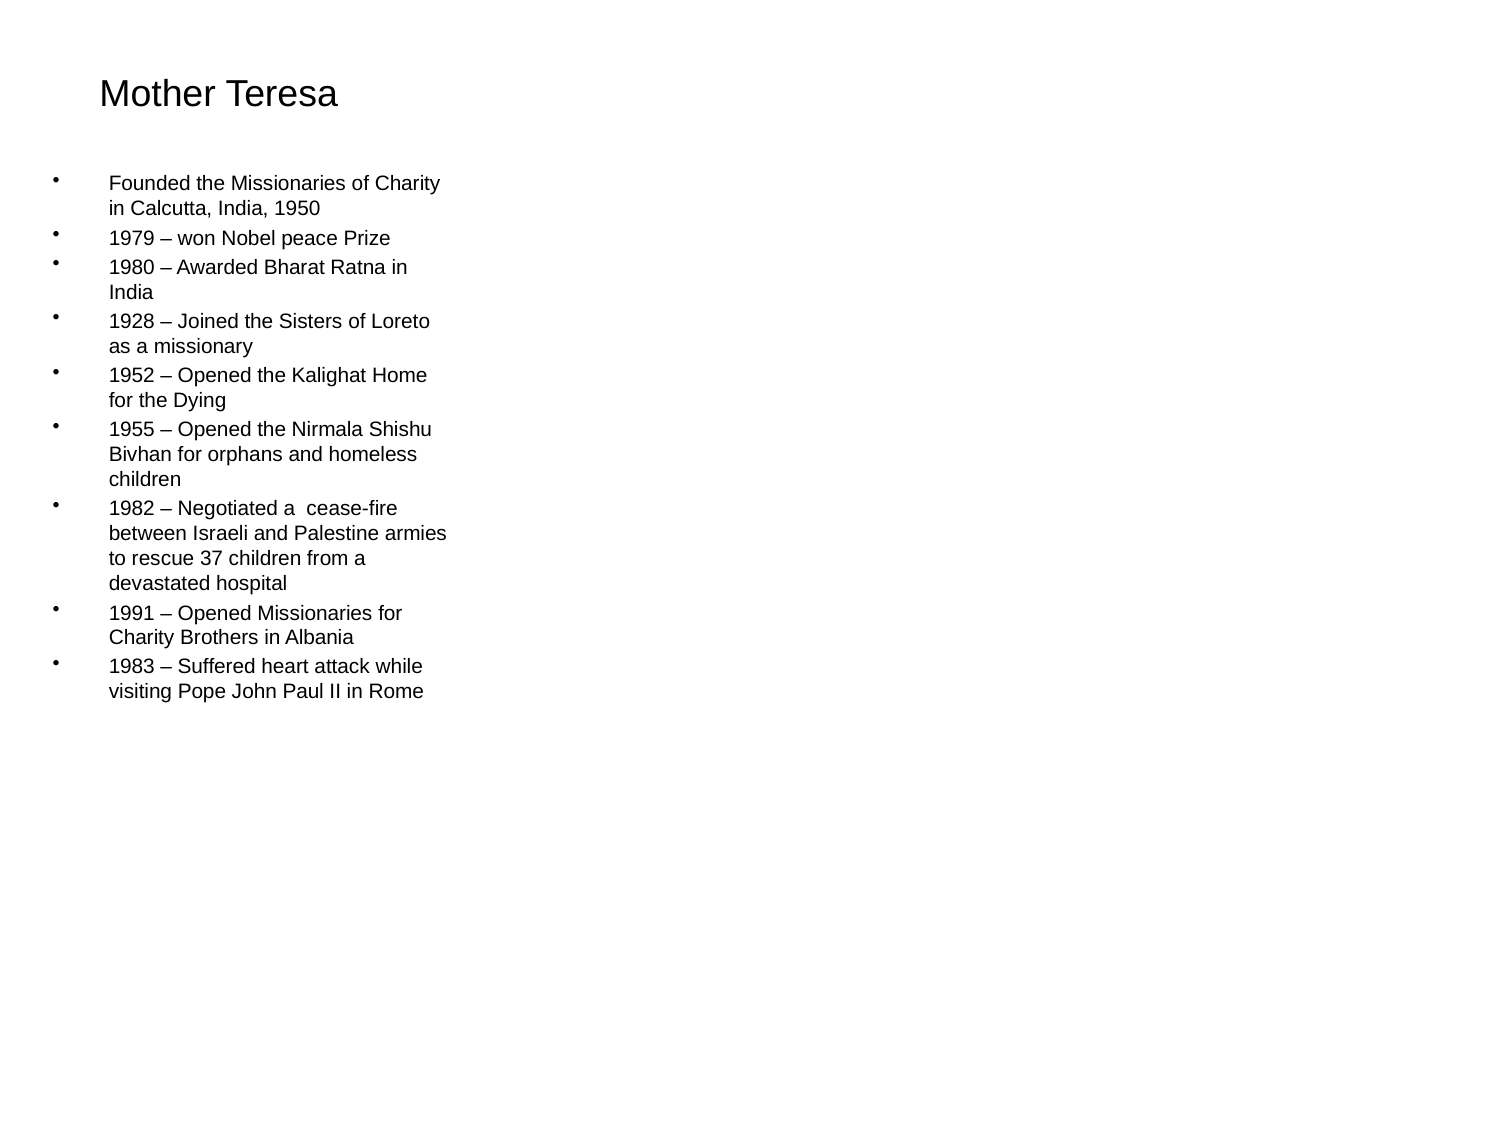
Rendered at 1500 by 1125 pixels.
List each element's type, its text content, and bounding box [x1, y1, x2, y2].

list Founded the Missionaries of Charity in Calcutta, India, 1950 1979 – won Nobel peace Prize 1980 – Awarded Bharat Ratna in India 1928 – Joined the Sisters of Loreto as a missionary 1952 – Opened the Kalighat Home for the Dying 1955 – Opened the Nirmala Shishu Bivhan for orphans and homeless children 1982 – Negotiated a cease-fire between Israeli and Palestine armies to rescue 37 children from a devastated hospital 1991 – Opened Missionaries for Charity Brothers in Albania 1983 – Suffered heart attack while visiting Pope John Paul II in Rome [37, 162, 463, 943]
title Mother Teresa [75, 45, 363, 138]
